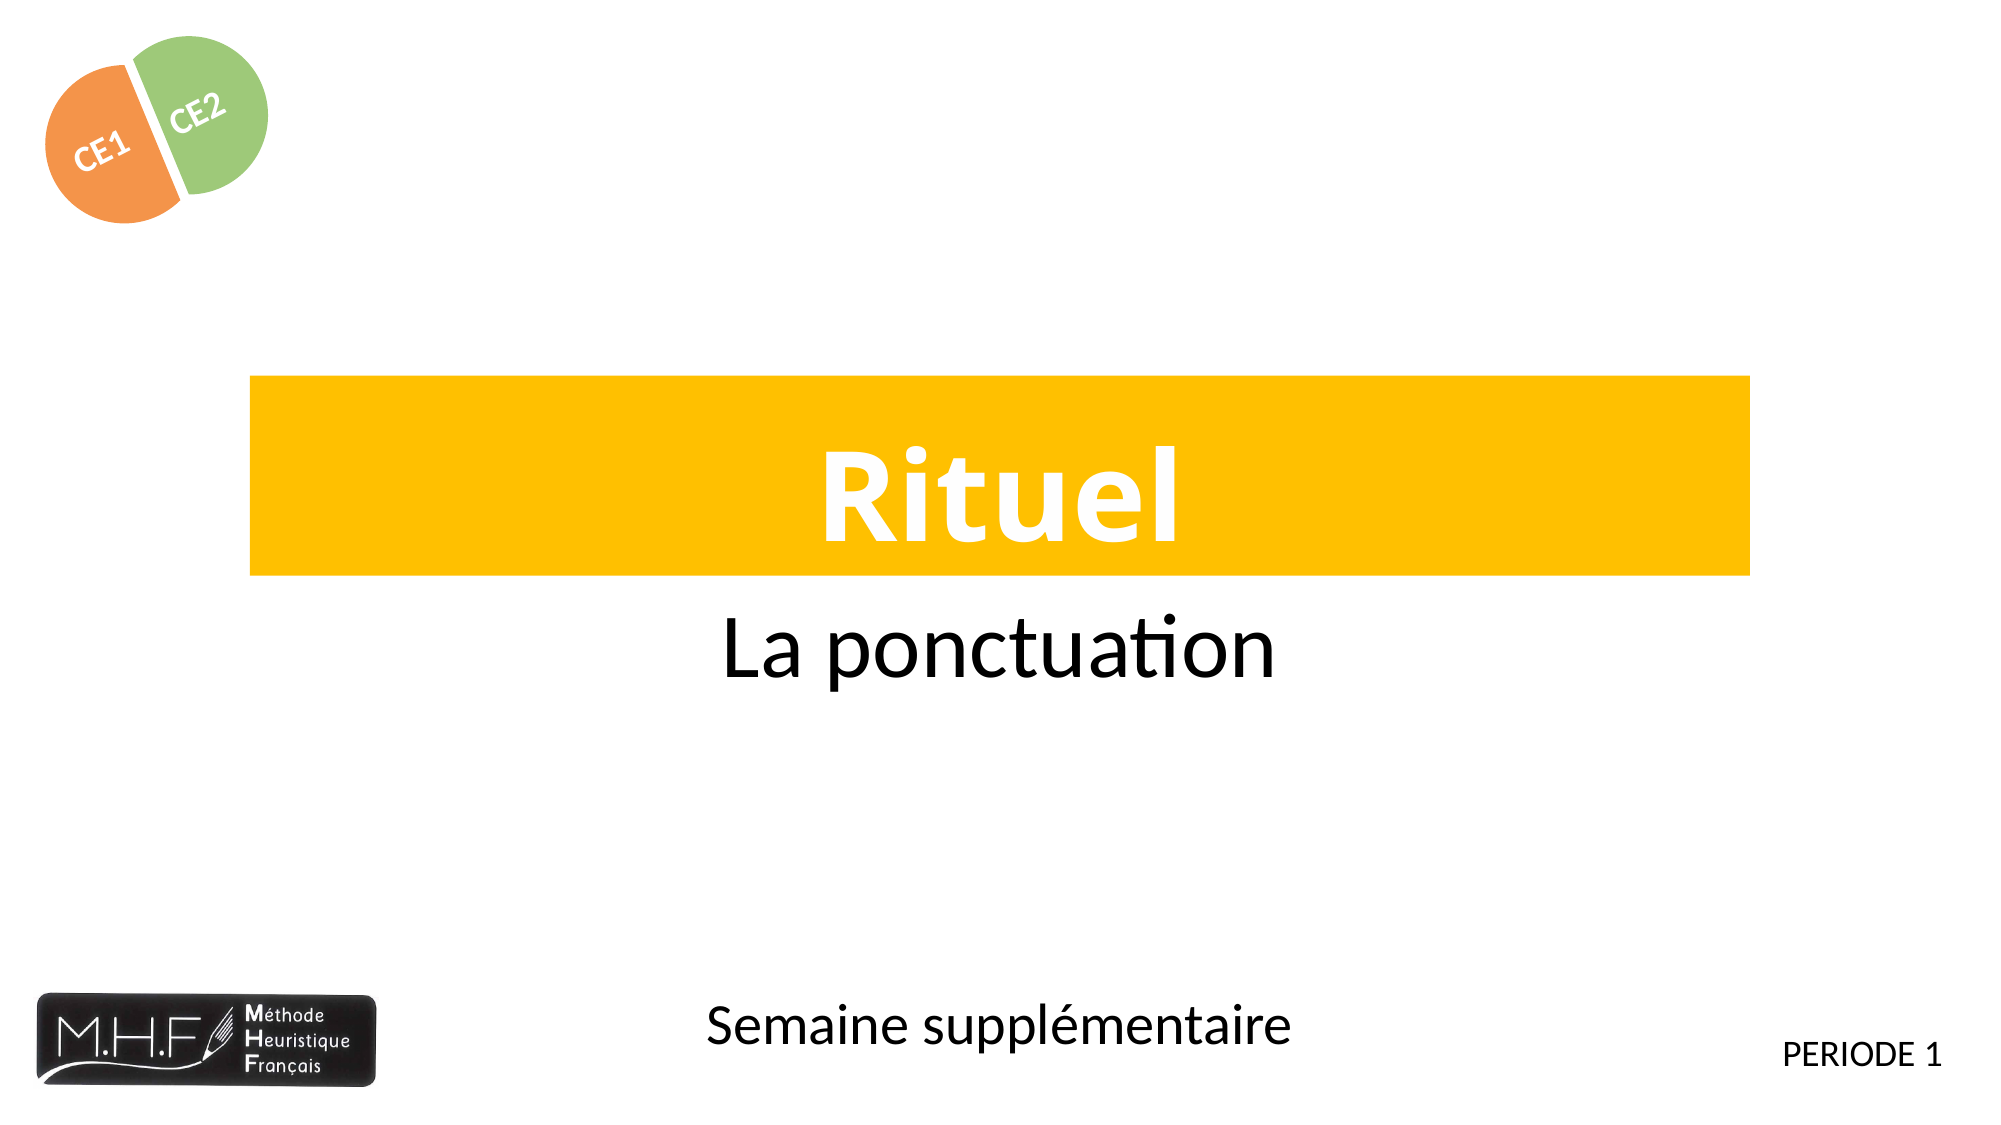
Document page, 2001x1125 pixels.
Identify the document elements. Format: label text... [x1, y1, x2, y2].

text_box Semaine supplémentaire [249, 987, 1750, 1118]
picture [33, 990, 379, 1089]
subtitle La ponctuation [249, 590, 1750, 863]
text_box PERIODE 1 [1750, 1021, 1967, 1082]
title Rituel [249, 375, 1750, 576]
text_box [45, 35, 269, 224]
